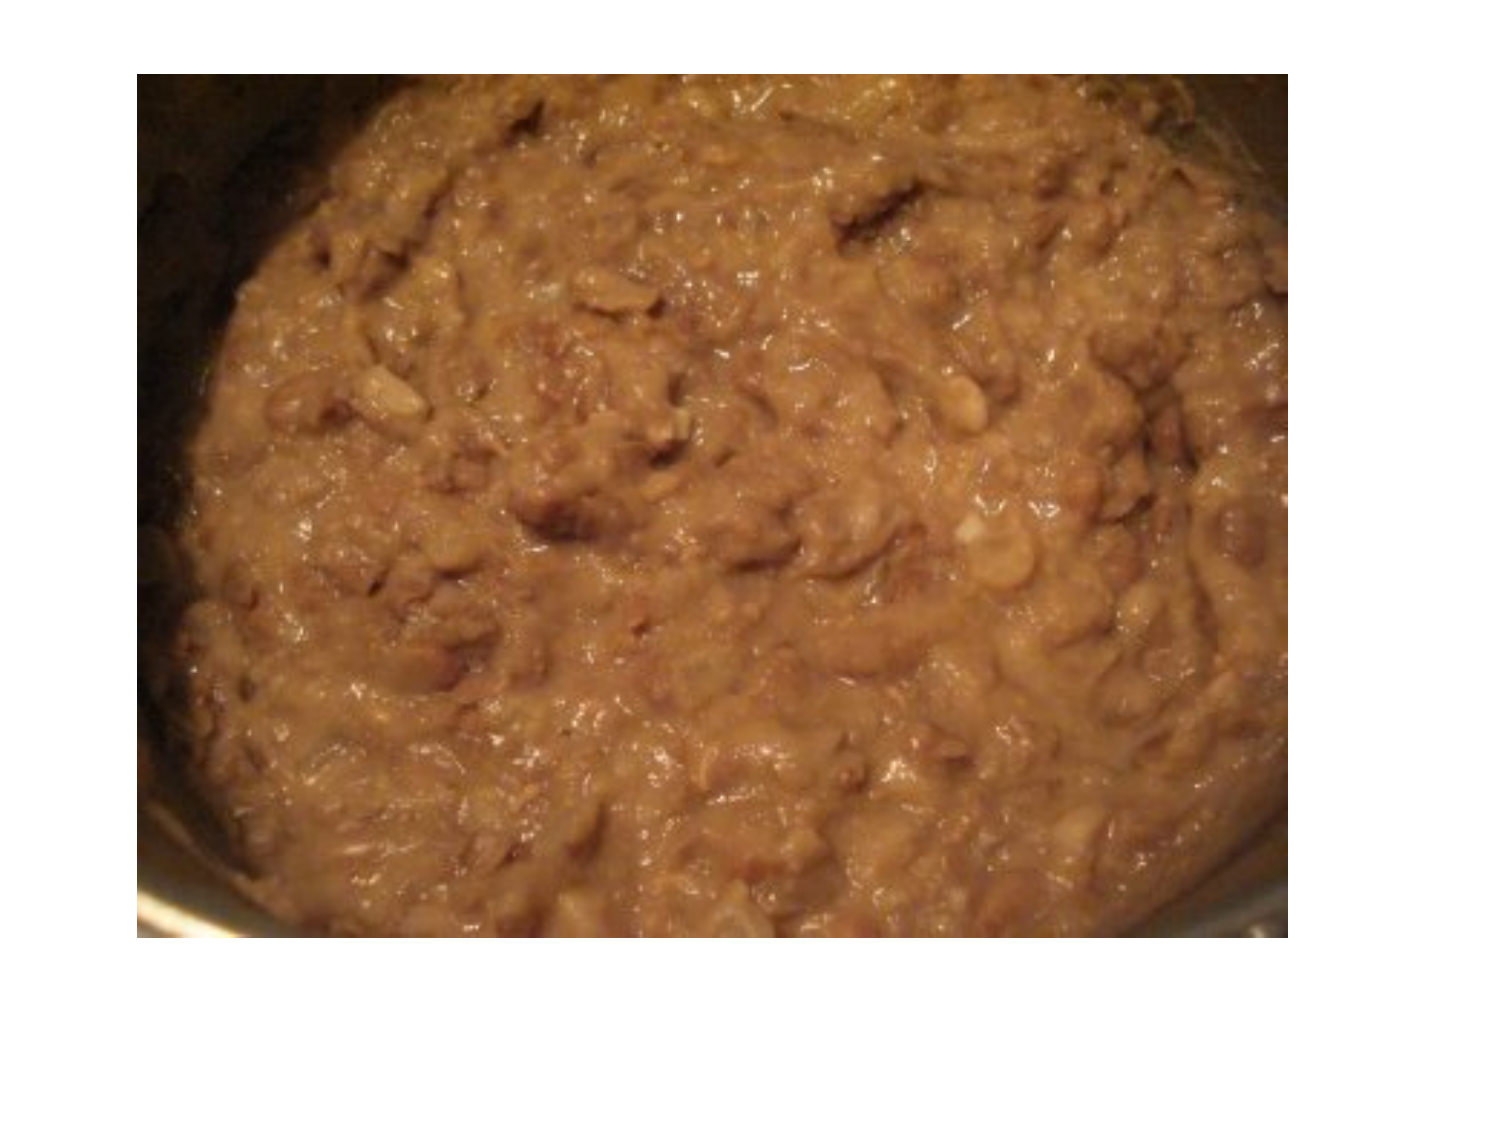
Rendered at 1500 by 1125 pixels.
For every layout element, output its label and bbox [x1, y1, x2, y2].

list [137, 74, 1288, 938]
